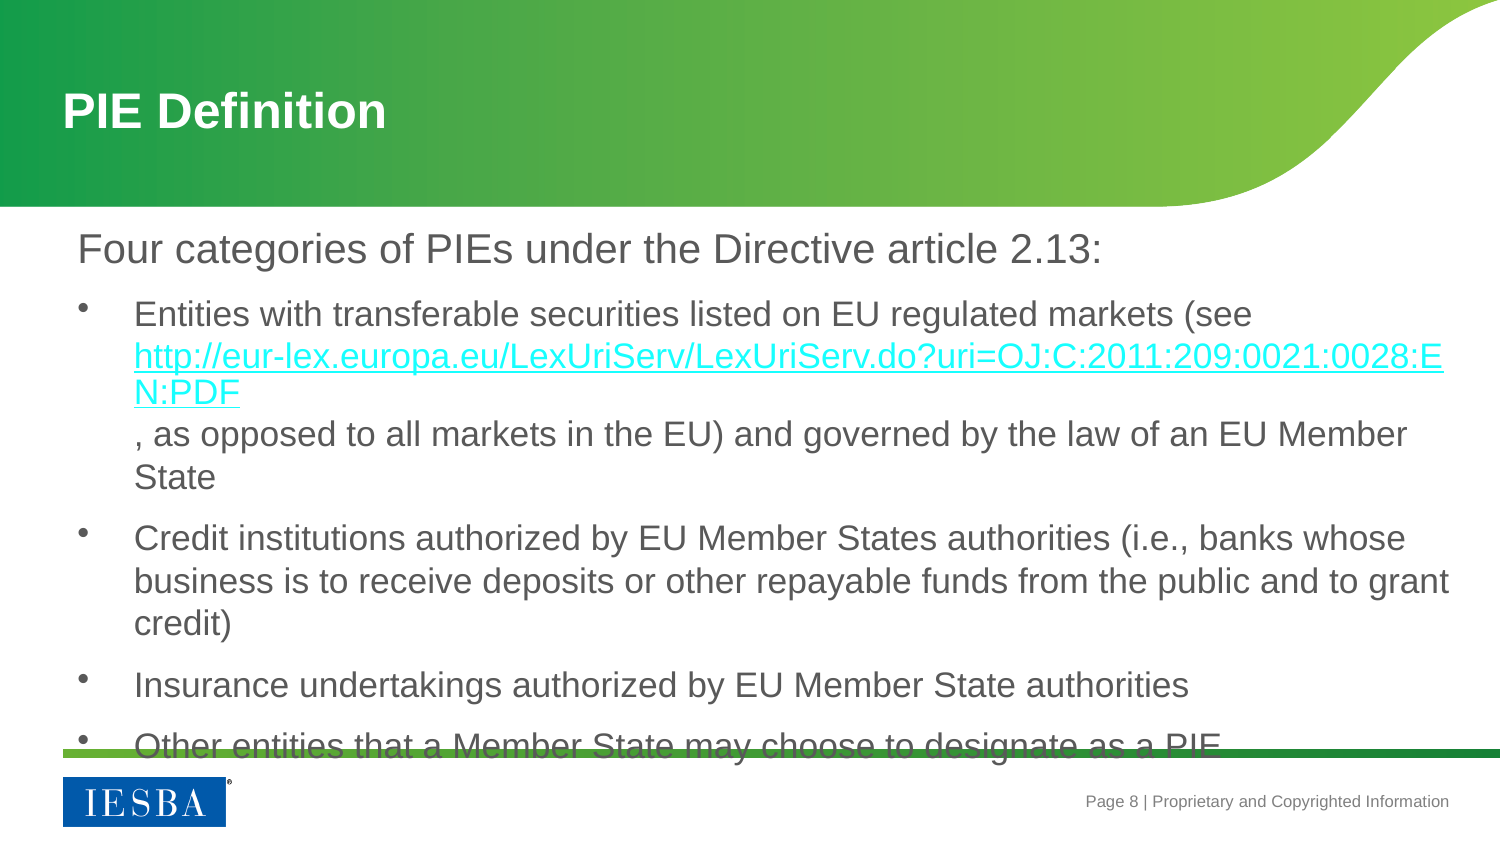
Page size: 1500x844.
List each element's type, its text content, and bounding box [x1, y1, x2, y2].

list Four categories of PIEs under the Directive article 2.13: Entities with transferable securities listed on EU regulated markets (see http://eur-lex.europa.eu/LexUriServ/LexUriServ.do?uri=OJ:C:2011:209:0021:0028:EN:PDF, as opposed to all markets in the EU) and governed by the law of an EU Member State Credit institutions authorized by EU Member States authorities (i.e., banks whose business is to receive deposits or other repayable funds from the public and to grant credit) Insurance undertakings authorized by EU Member State authorities Other entities that a Member State may choose to designate as a PIE [62, 214, 1483, 718]
picture [0, 0, 1500, 207]
title PIE Definition [62, 75, 1300, 142]
picture [63, 777, 232, 827]
